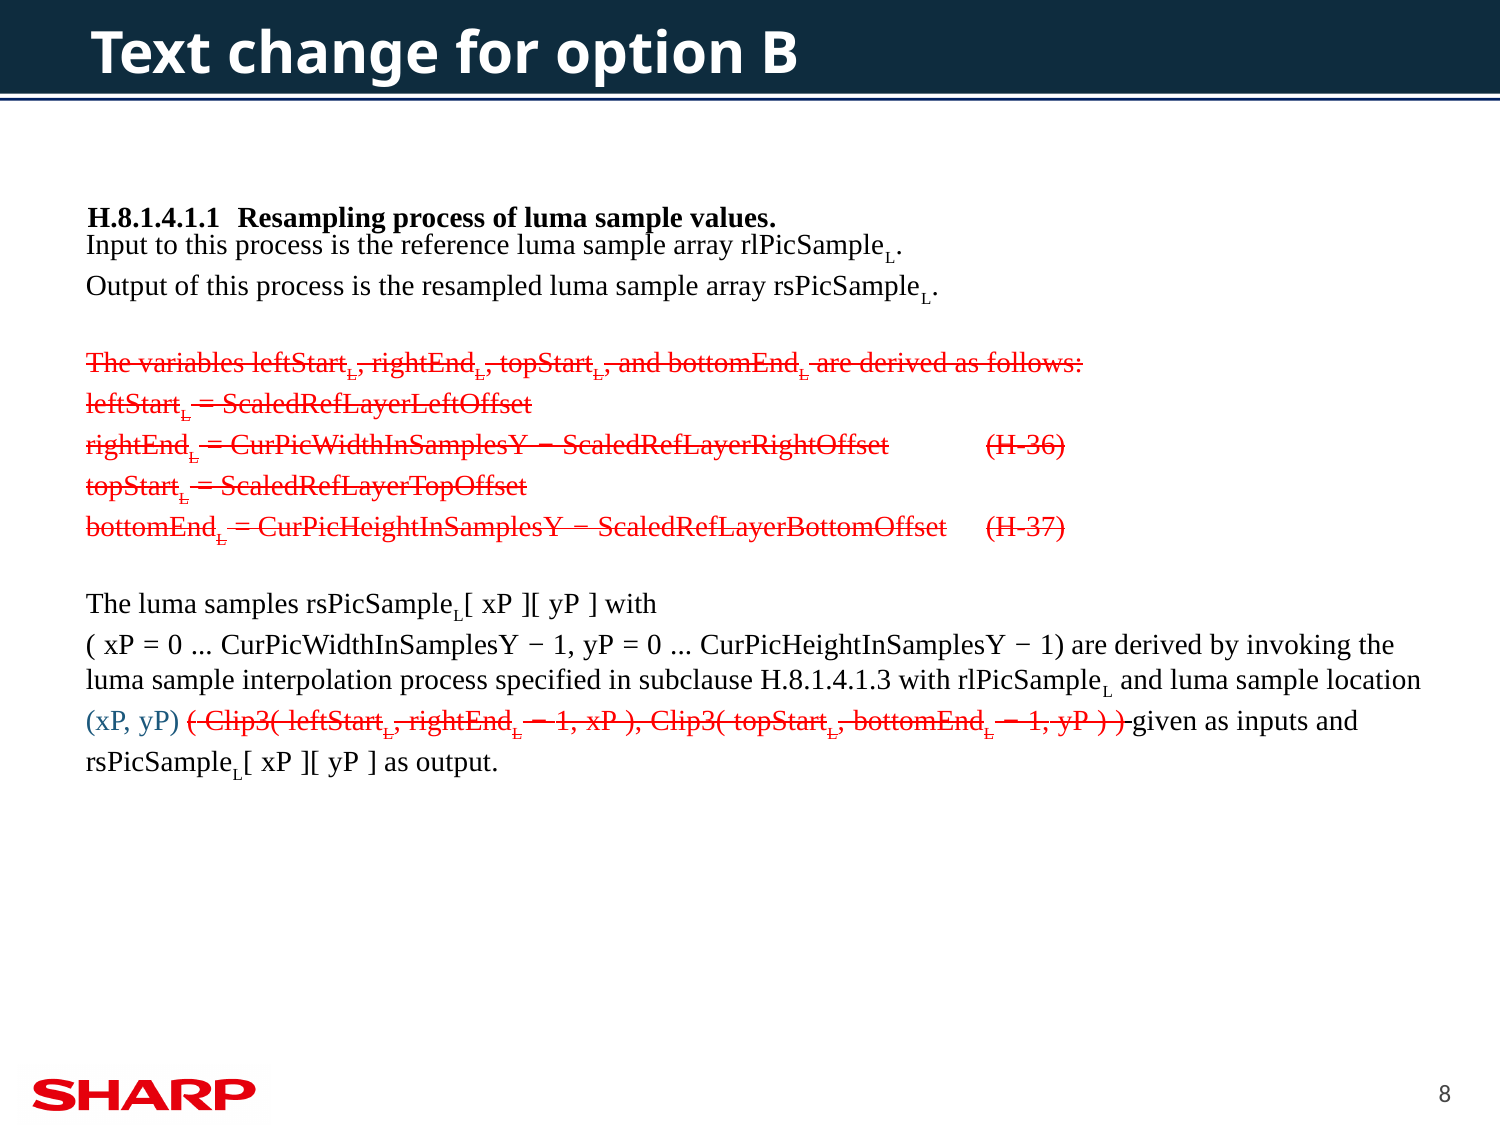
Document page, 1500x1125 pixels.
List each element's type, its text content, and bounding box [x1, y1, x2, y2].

slide_number 8 [1345, 1062, 1467, 1108]
text_box H.8.1.4.1.1 Resampling process of luma sample values. [72, 190, 792, 241]
picture [17, 1064, 271, 1125]
title Text change for option B [74, 15, 1426, 85]
text_box Input to this process is the reference luma sample array rlPicSampleL. Output of this process is the resampled luma sample array rsPicSampleL. The variables leftStartL, rightEndL, topStartL, and bottomEndL are derived as follows: leftStartL = ScaledRefLayerLeftOffset rightEndL = CurPicWidthInSamplesY − ScaledRefLayerRightOffset (H‑36) topStartL = ScaledRefLayerTopOffset bottomEndL = CurPicHeightInSamplesY − ScaledRefLayerBottomOffset (H‑37) The luma samples rsPicSampleL[ xP ][ yP ] with ( xP = 0 ... CurPicWidthInSamplesY − 1, yP = 0 ... CurPicHeightInSamplesY − 1) are derived by invoking the luma sample interpolation process specified in subclause H.8.1.4.1.3 with rlPicSampleL and luma sample location (xP, yP) ( Clip3( leftStartL, rightEndL − 1, xP ), Clip3( topStartL, bottomEndL − 1, yP ) ) given as inputs and rsPicSampleL[ xP ][ yP ] as output. [70, 217, 1442, 792]
